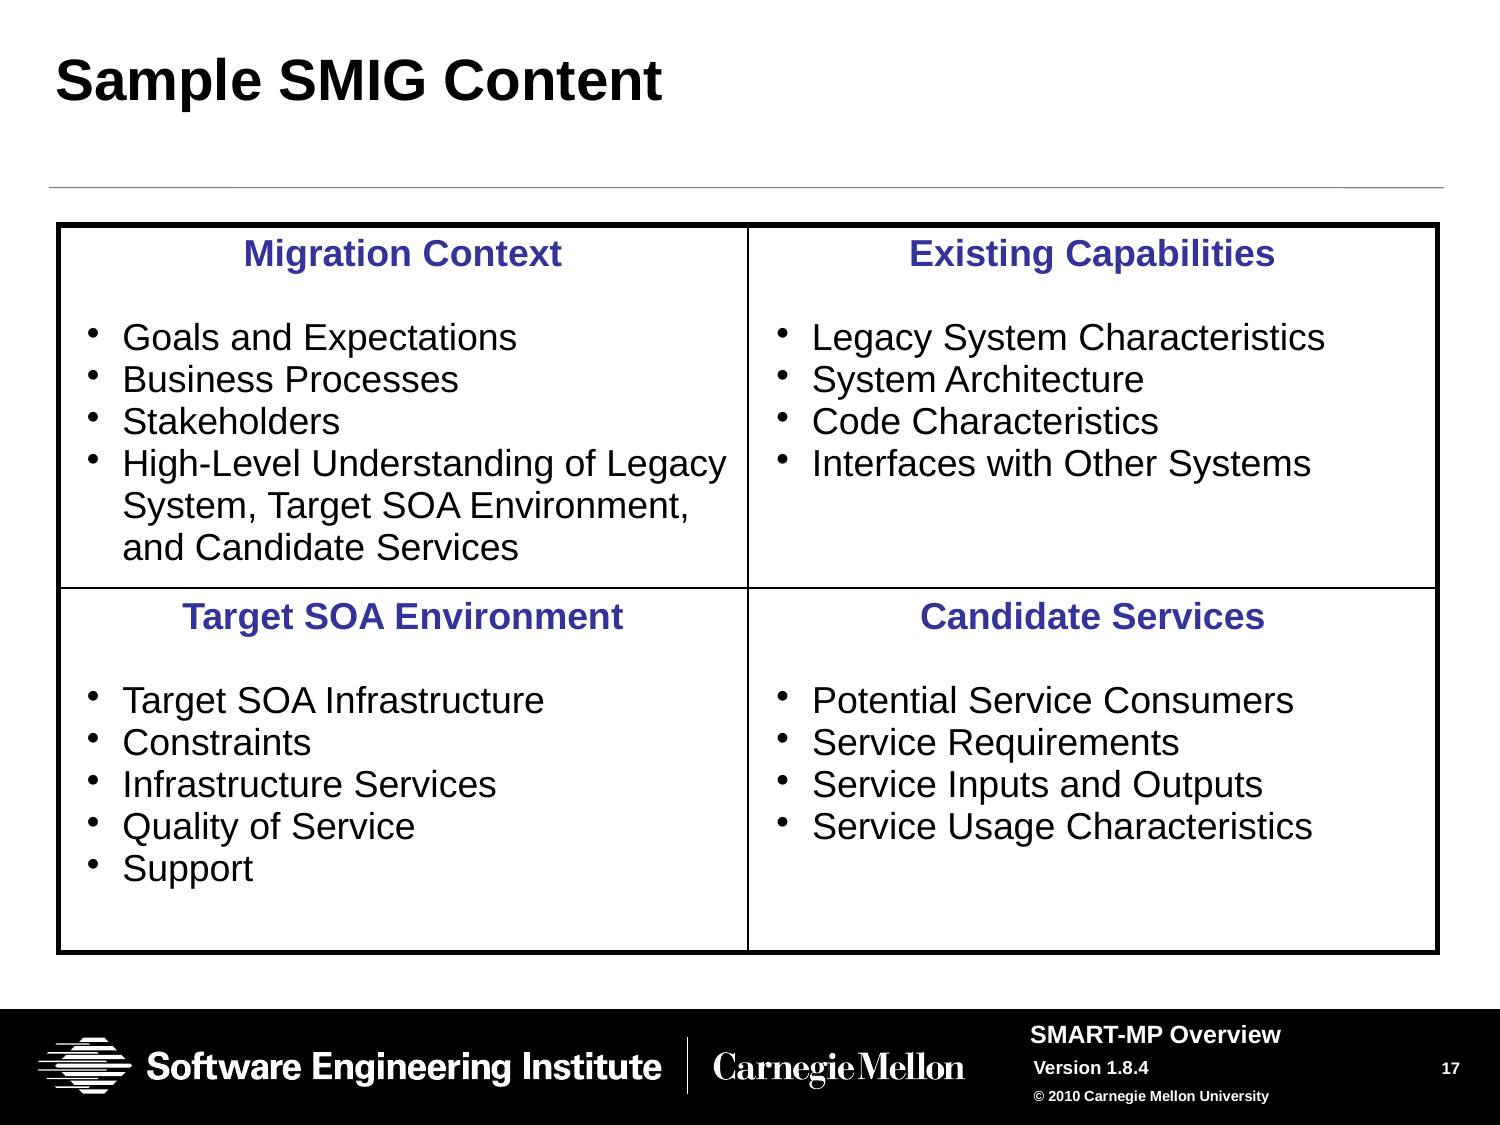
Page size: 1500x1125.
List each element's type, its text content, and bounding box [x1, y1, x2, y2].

text_box SMART-MP Overview [1015, 1010, 1297, 1056]
table_cell Target SOA Environment Target SOA Infrastructure Constraints Infrastructure Services Quality of Service Support [61, 589, 747, 950]
table_header Existing Capabilities Legacy System Characteristics System Architecture Code Characteristics Interfaces with Other Systems [749, 228, 1435, 587]
title Sample SMIG Content [55, 49, 1451, 114]
table_cell Candidate Services Potential Service Consumers Service Requirements Service Inputs and Outputs Service Usage Characteristics [749, 589, 1435, 950]
table_header Migration Context Goals and Expectations Business Processes Stakeholders High-Level Understanding of Legacy System, Target SOA Environment, and Candidate Services [61, 228, 747, 587]
